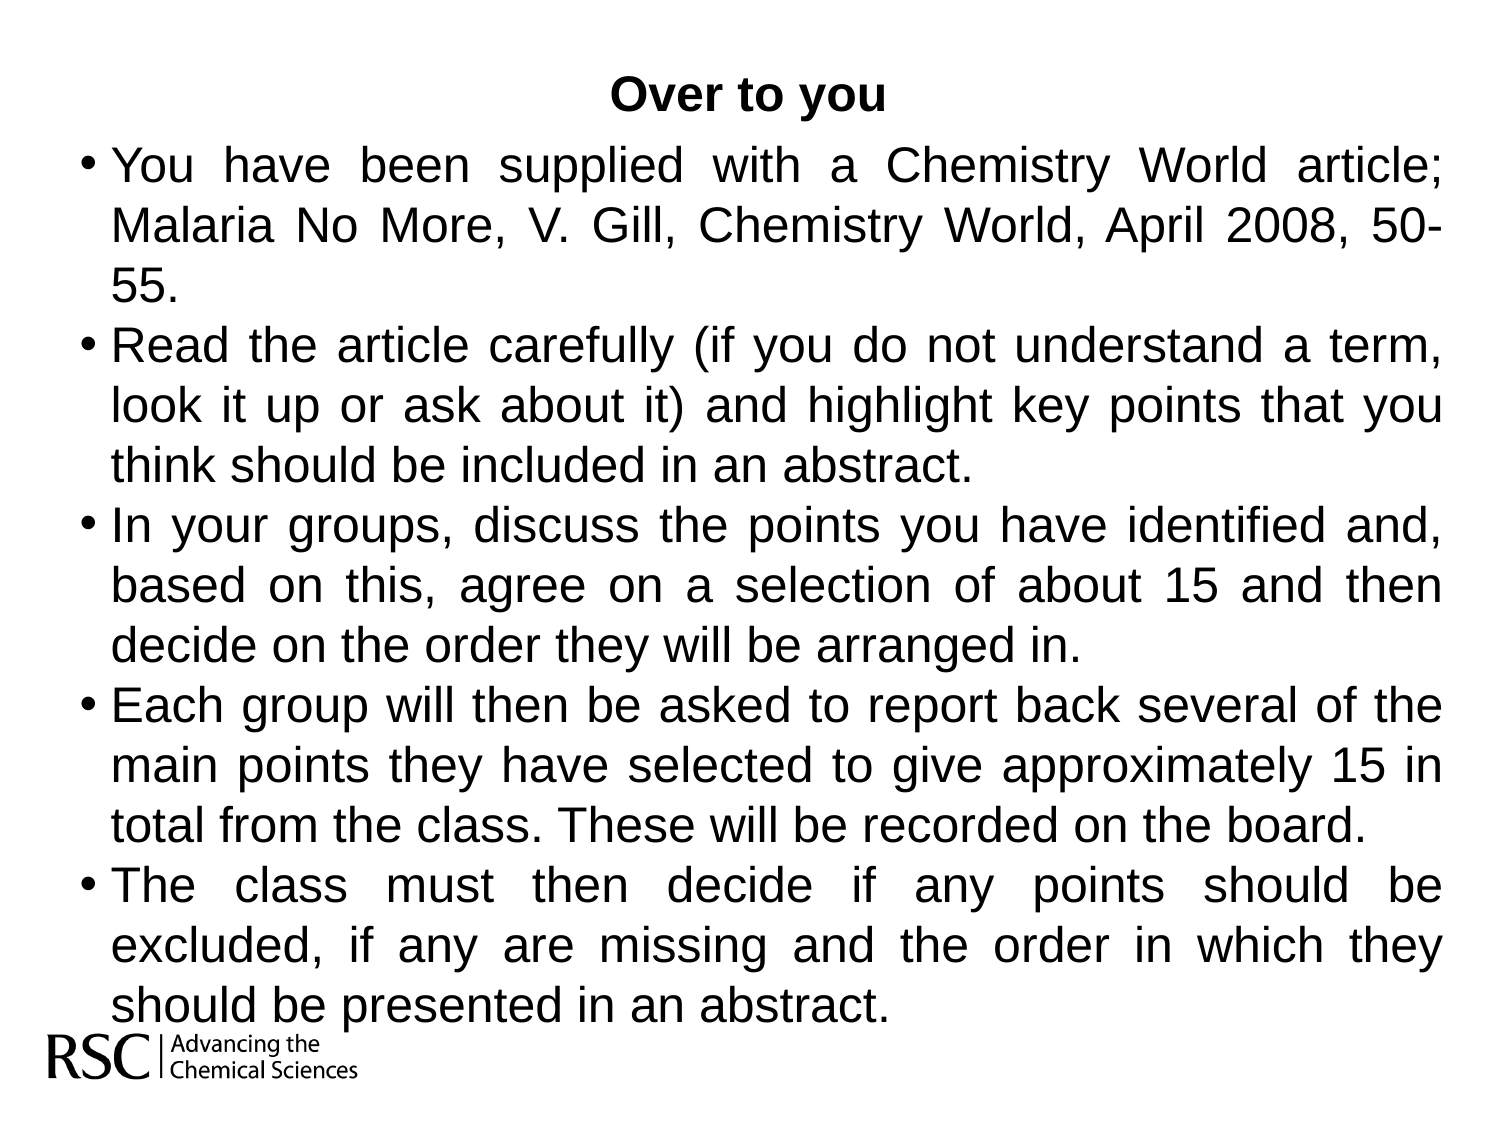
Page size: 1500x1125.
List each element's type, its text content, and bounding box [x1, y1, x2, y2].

text_box You have been supplied with a Chemistry World article; Malaria No More, V. Gill, Chemistry World, April 2008, 50-55. Read the article carefully (if you do not understand a term, look it up or ask about it) and highlight key points that you think should be included in an abstract. In your groups, discuss the points you have identified and, based on this, agree on a selection of about 15 and then decide on the order they will be arranged in. Each group will then be asked to report back several of the main points they have selected to give approximately 15 in total from the class. These will be recorded on the board. The class must then decide if any points should be excluded, if any are missing and the order in which they should be presented in an abstract. [64, 125, 1459, 1041]
text_box Over to you [265, 54, 1232, 130]
